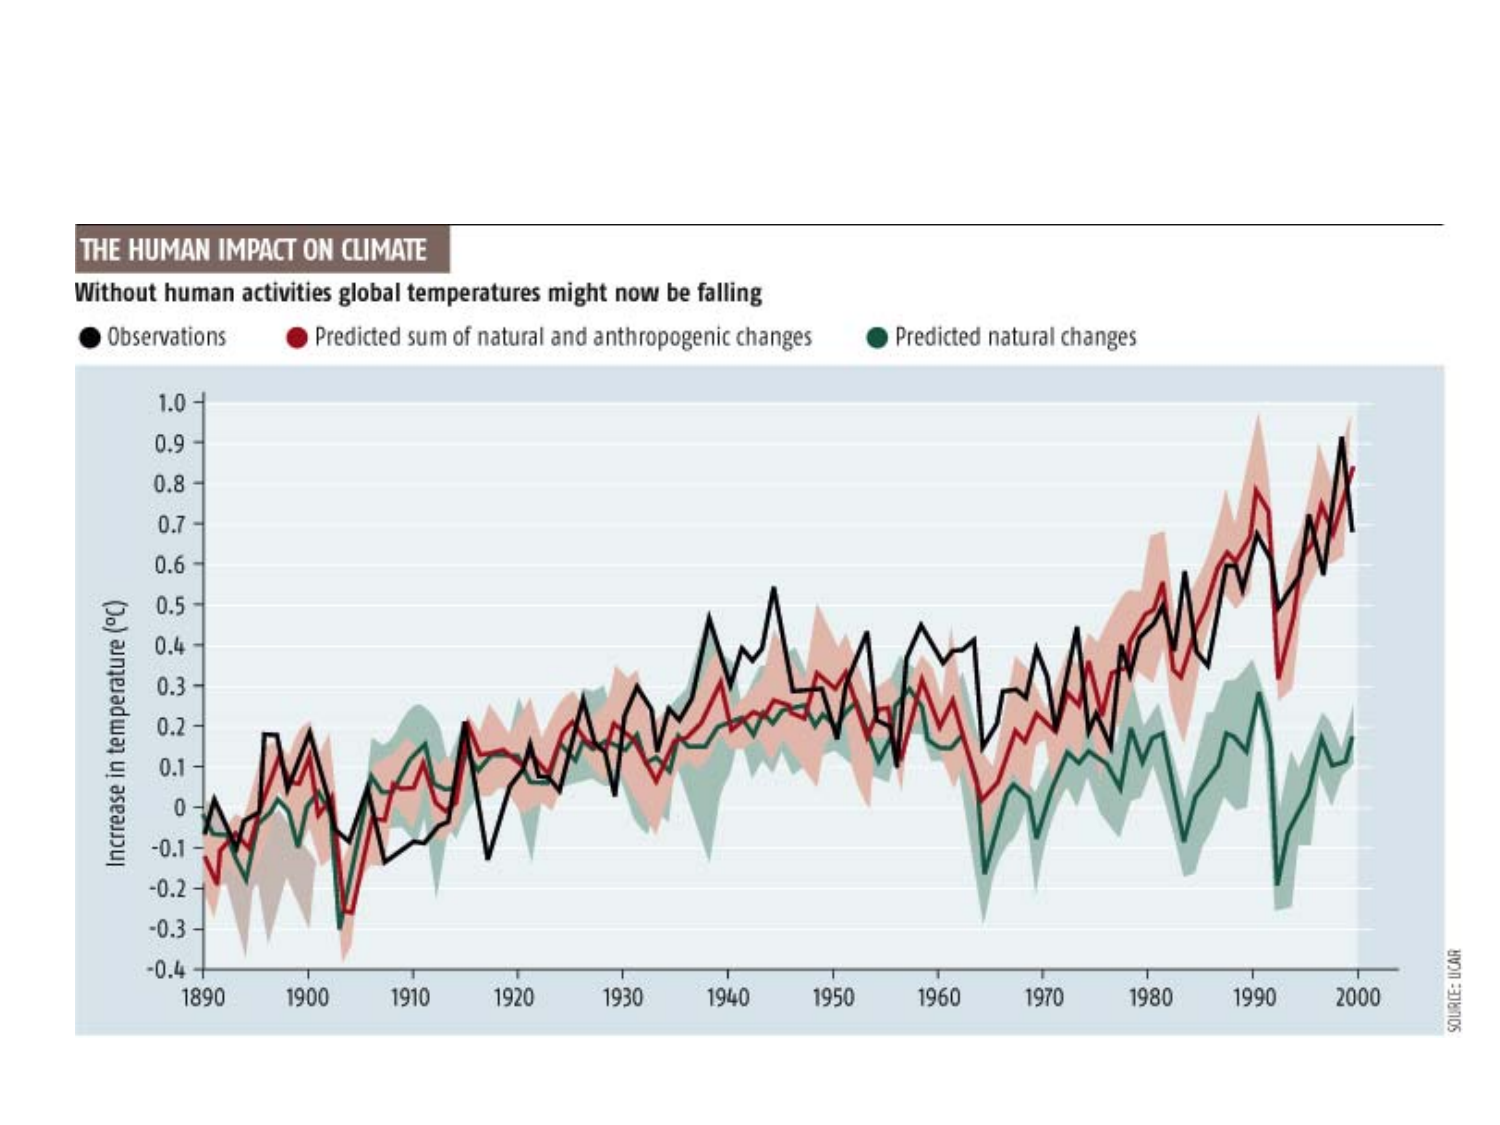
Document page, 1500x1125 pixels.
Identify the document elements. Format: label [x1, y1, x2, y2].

picture [74, 224, 1463, 1039]
